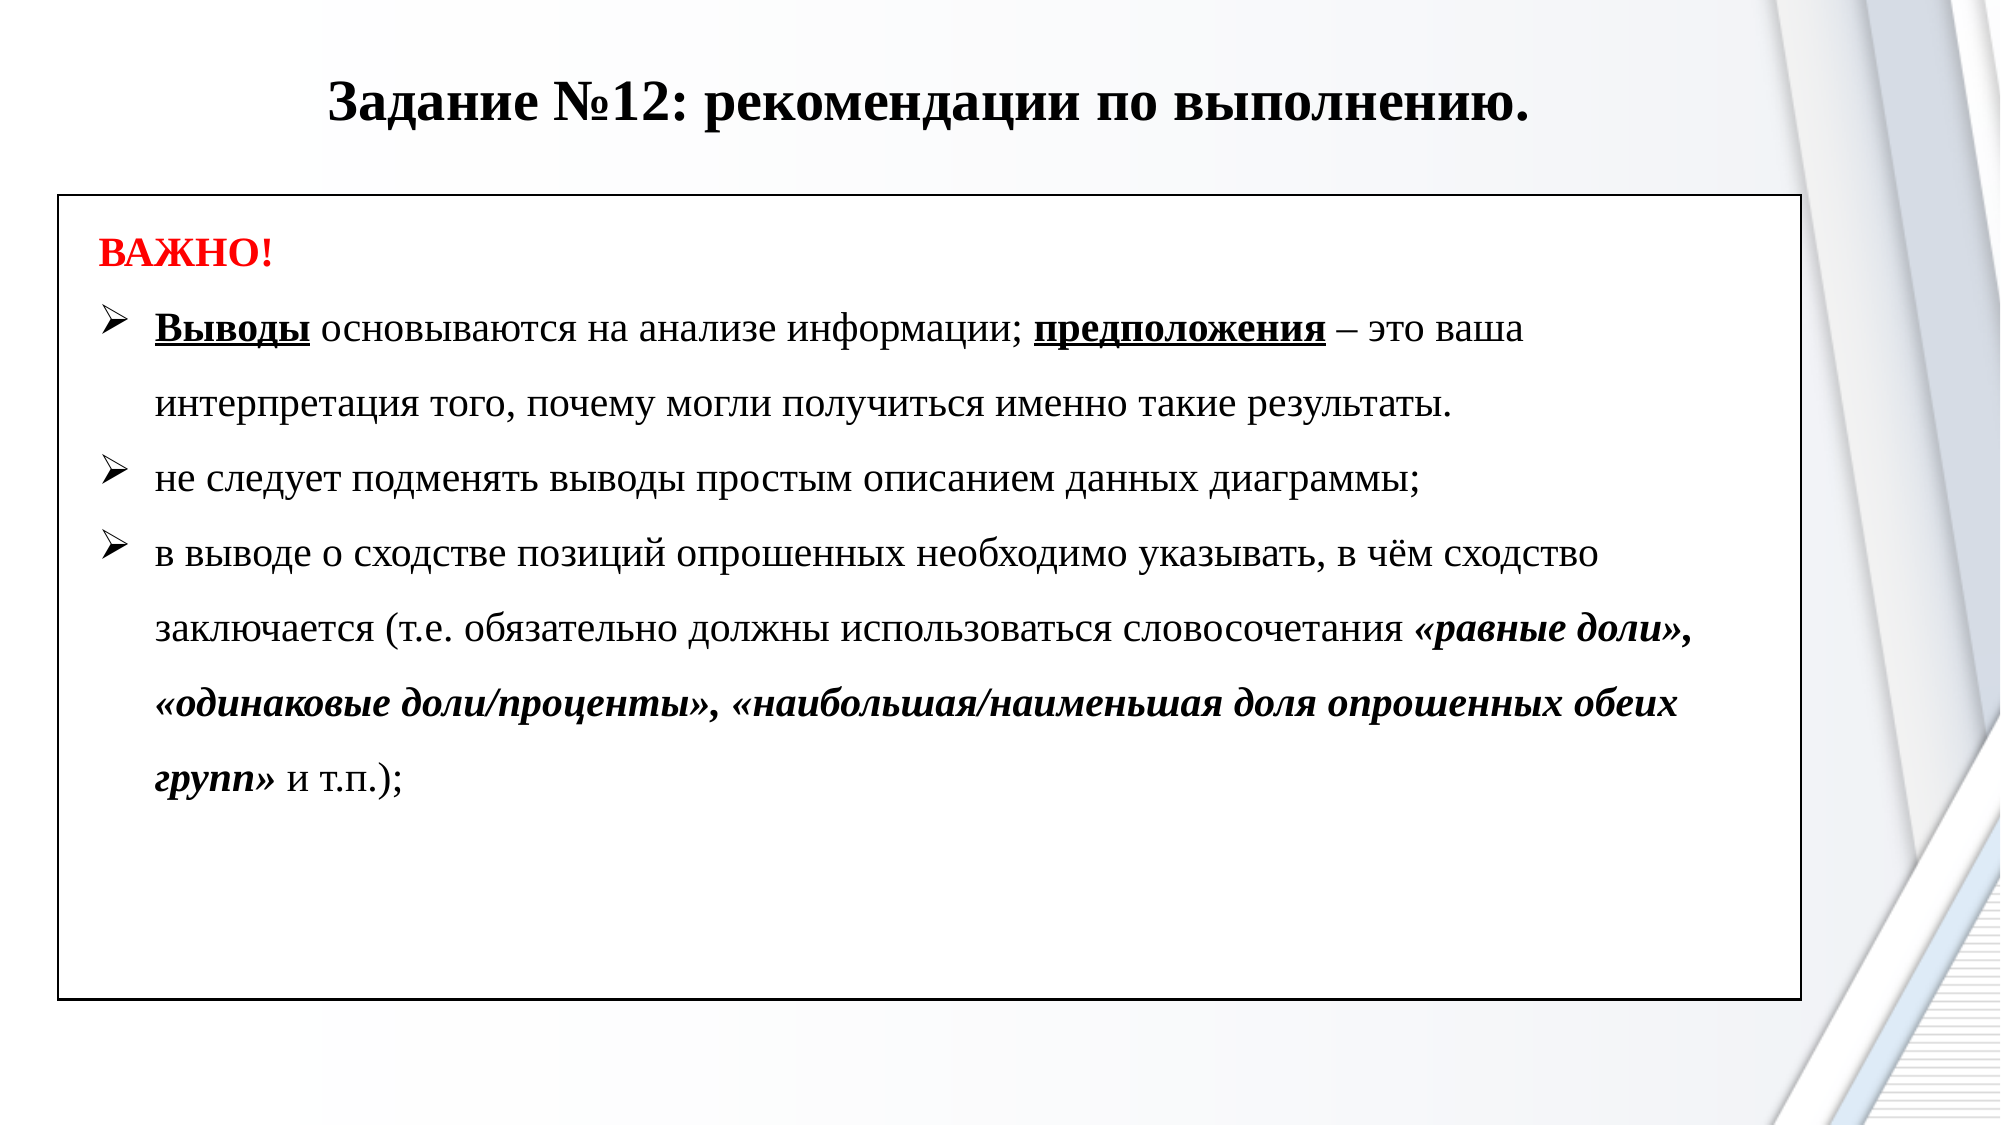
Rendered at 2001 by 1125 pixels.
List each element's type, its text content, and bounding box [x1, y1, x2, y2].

text_box [57, 194, 1802, 1001]
text_box Задание №12: рекомендации по выполнению. [98, 54, 1760, 140]
text_box ВАЖНО! Выводы основываются на анализе информации; предположения – это ваша интерпретация того, почему могли получиться именно такие результаты. не следует подменять выводы простым описанием данных диаграммы; в выводе о сходстве позиций опрошенных необходимо указывать, в чём сходство заключается (т.е. обязательно должны использоваться словосочетания «равные доли», «одинаковые доли/проценты», «наибольшая/наименьшая доля опрошенных обеих групп» и т.п.); [83, 217, 1785, 807]
picture [0, 0, 2001, 1125]
